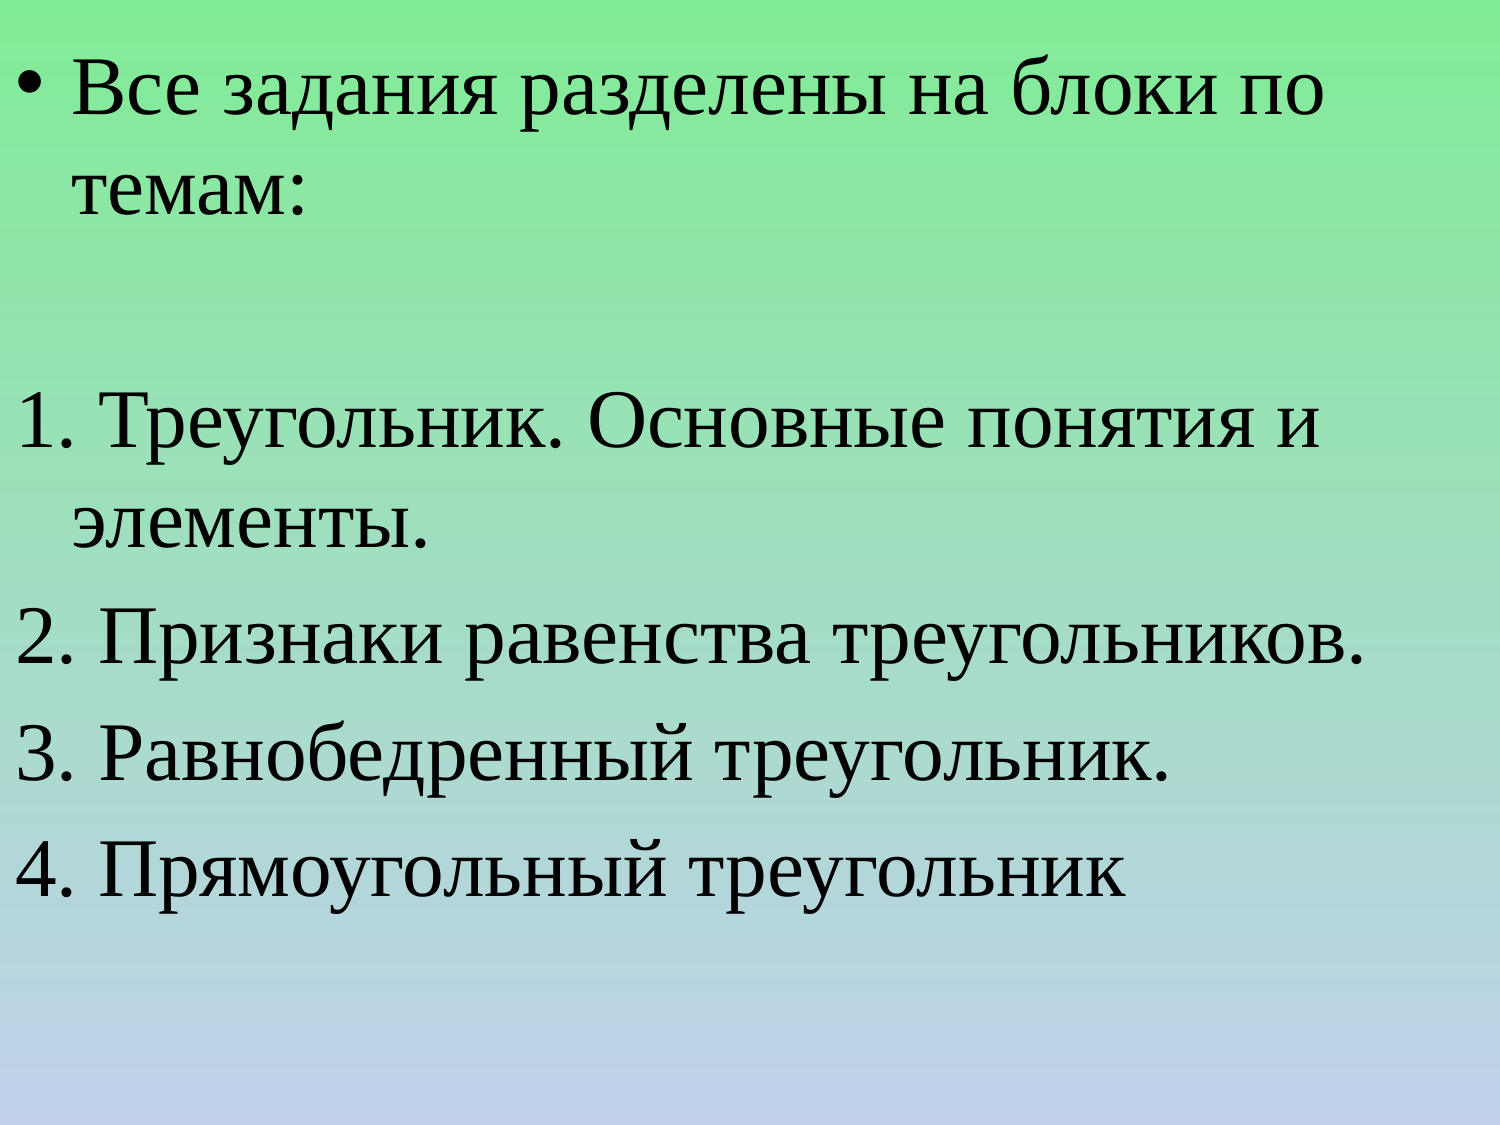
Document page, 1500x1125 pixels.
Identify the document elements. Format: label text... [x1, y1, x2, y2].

list Все задания разделены на блоки по темам: 1. Треугольник. Основные понятия и элементы. 2. Признаки равенства треугольников. 3. Равнобедренный треугольник. 4. Прямоугольный треугольник [0, 23, 1500, 1125]
